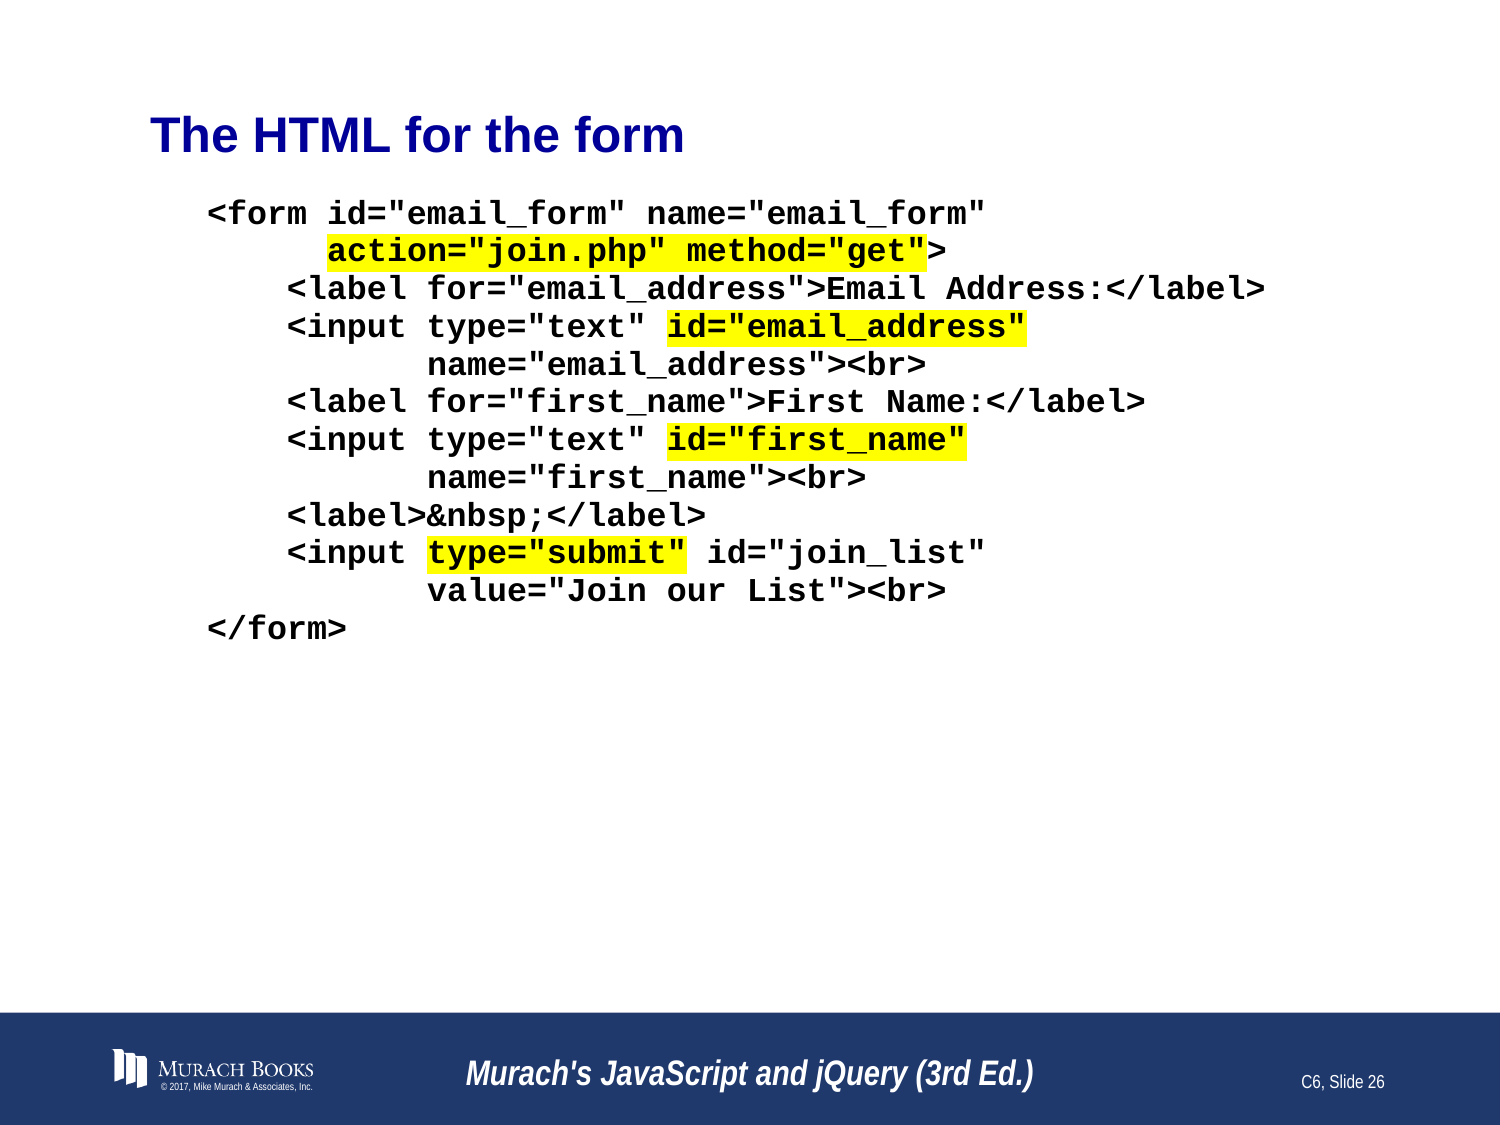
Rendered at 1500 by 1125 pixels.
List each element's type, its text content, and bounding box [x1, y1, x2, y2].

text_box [149, 196, 1350, 689]
title The HTML for the form [150, 102, 1350, 164]
slide_number Murach's JavaScript and jQuery (3rd Ed.) [463, 1025, 1050, 1100]
footer © 2017, Mike Murach & Associates, Inc. [12, 1025, 463, 1100]
slide_number C6, Slide 26 [1087, 1025, 1400, 1100]
